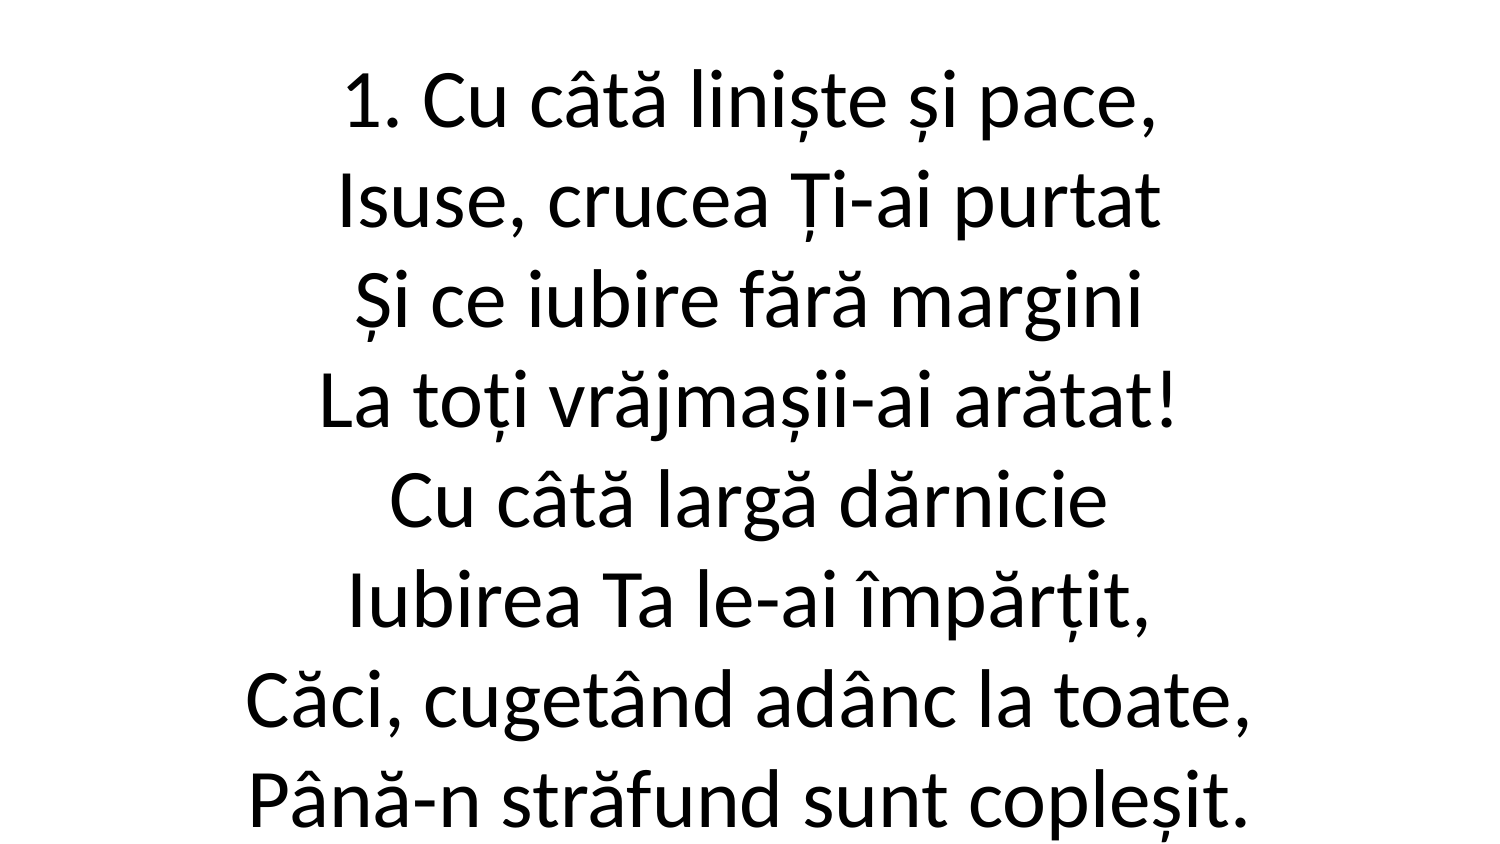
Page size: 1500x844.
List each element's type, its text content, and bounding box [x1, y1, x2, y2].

text_box 1. Cu câtă liniște și pace, Isuse, crucea Ți-ai purtat Și ce iubire fără margini La toți vrăjmașii-ai arătat! Cu câtă largă dărnicie Iubirea Ta le-ai împărțit, Căci, cugetând adânc la toate, Până-n străfund sunt copleșit. [230, 0, 1269, 844]
